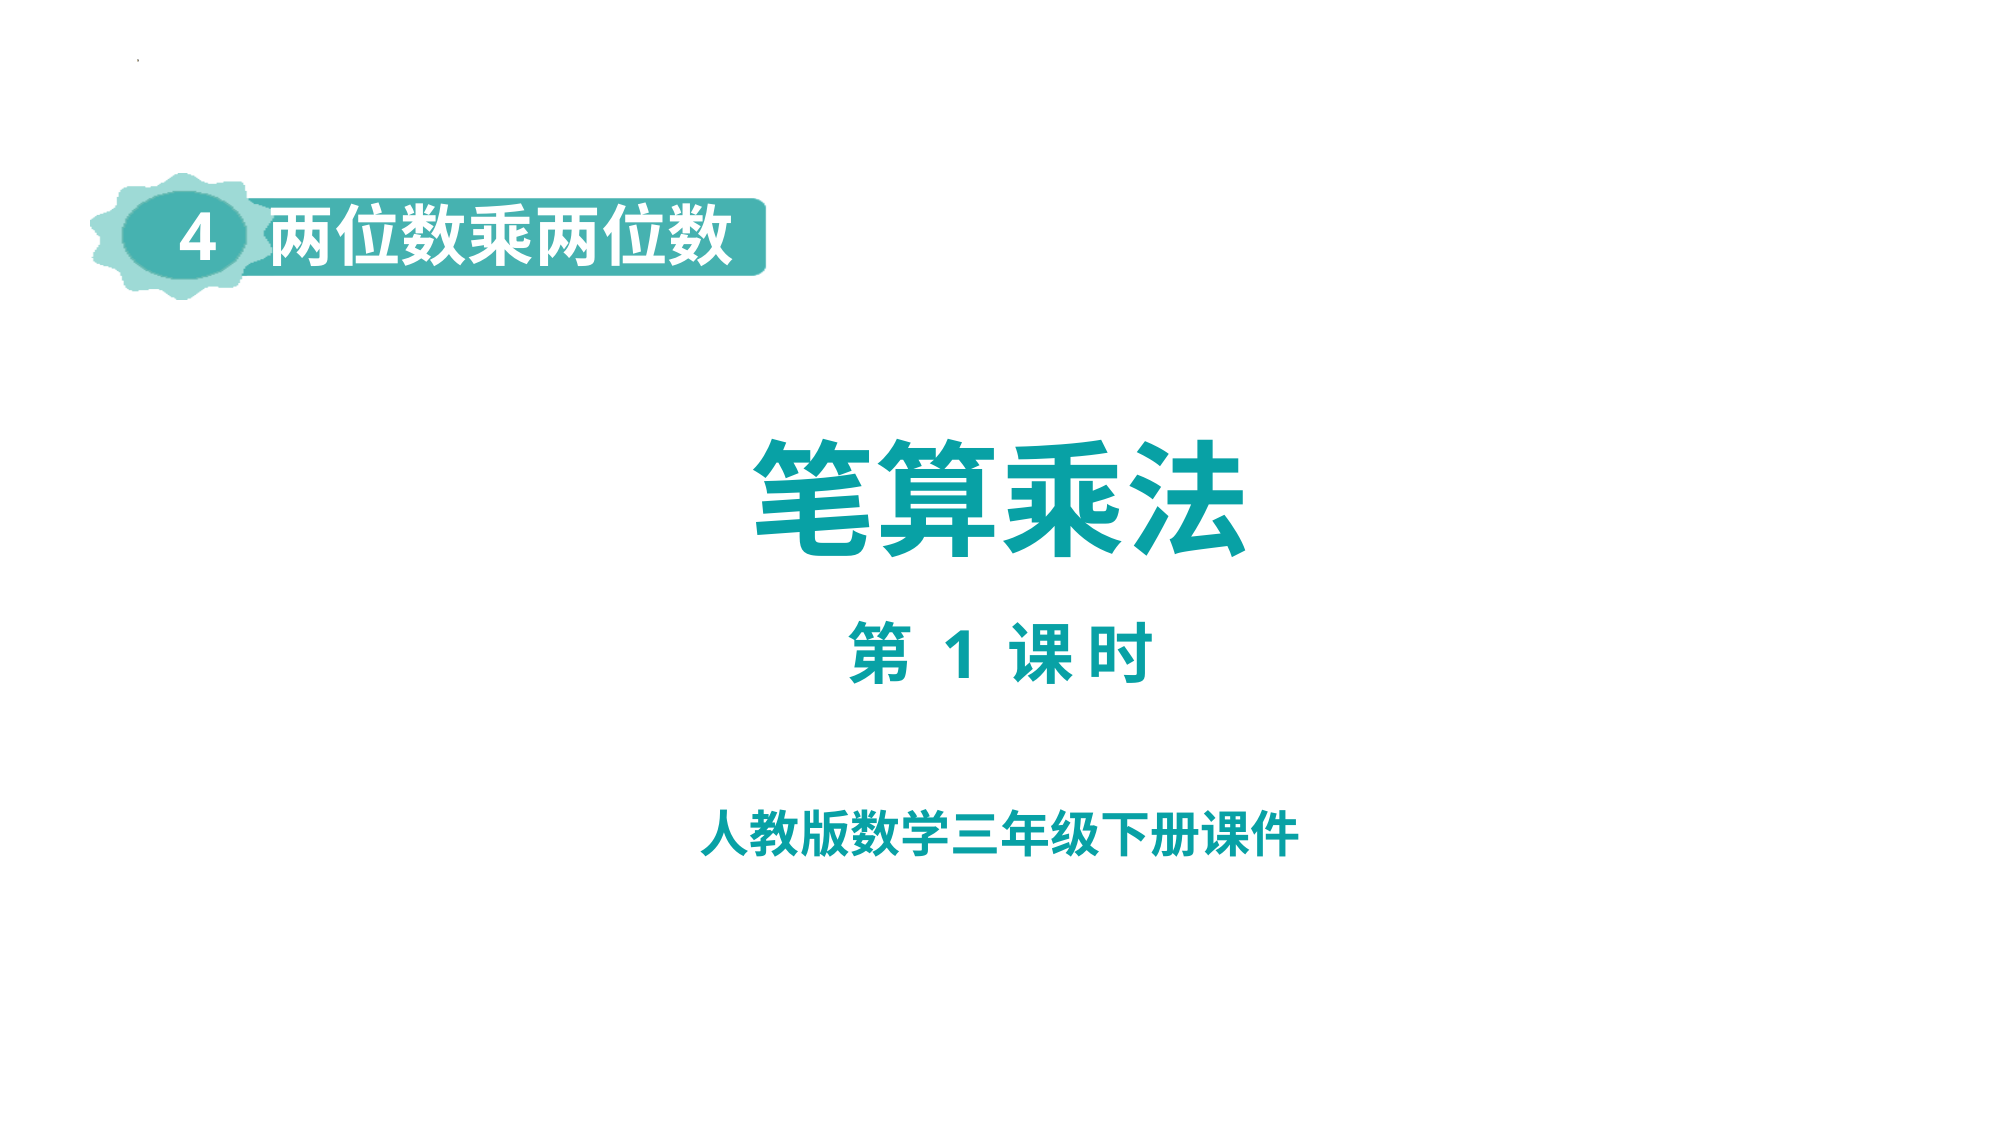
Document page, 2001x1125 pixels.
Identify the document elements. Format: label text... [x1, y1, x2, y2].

text_box 人教版数学三年级下册课件 [624, 795, 1376, 871]
picture [90, 173, 824, 300]
text_box 笔算乘法 第1课时 [0, 339, 2000, 700]
